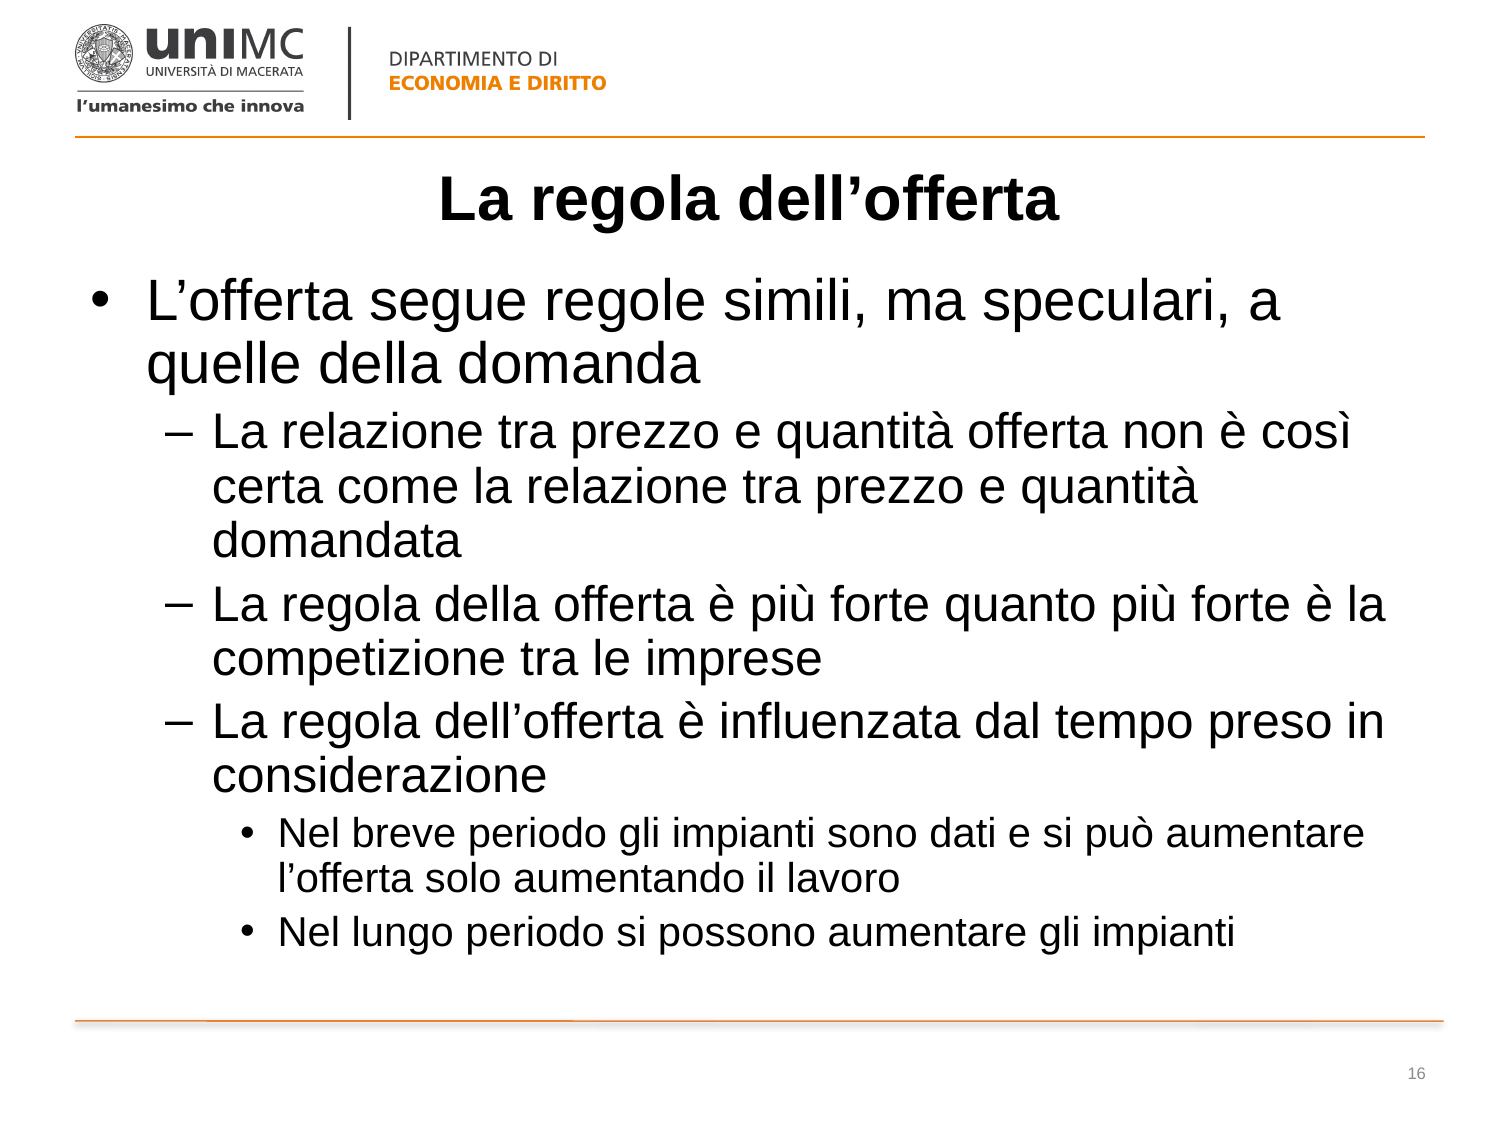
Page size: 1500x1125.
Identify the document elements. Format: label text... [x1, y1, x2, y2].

picture [75, 24, 1425, 138]
list L’offerta segue regole simili, ma speculari, a quelle della domanda La relazione tra prezzo e quantità offerta non è così certa come la relazione tra prezzo e quantità domandata La regola della offerta è più forte quanto più forte è la competizione tra le imprese La regola dell’offerta è influenzata dal tempo preso in considerazione Nel breve periodo gli impianti sono dati e si può aumentare l’offerta solo aumentando il lavoro Nel lungo periodo si possono aumentare gli impianti [75, 262, 1425, 1005]
slide_number 16 [1091, 1042, 1442, 1103]
title La regola dell’offerta [75, 149, 1425, 241]
